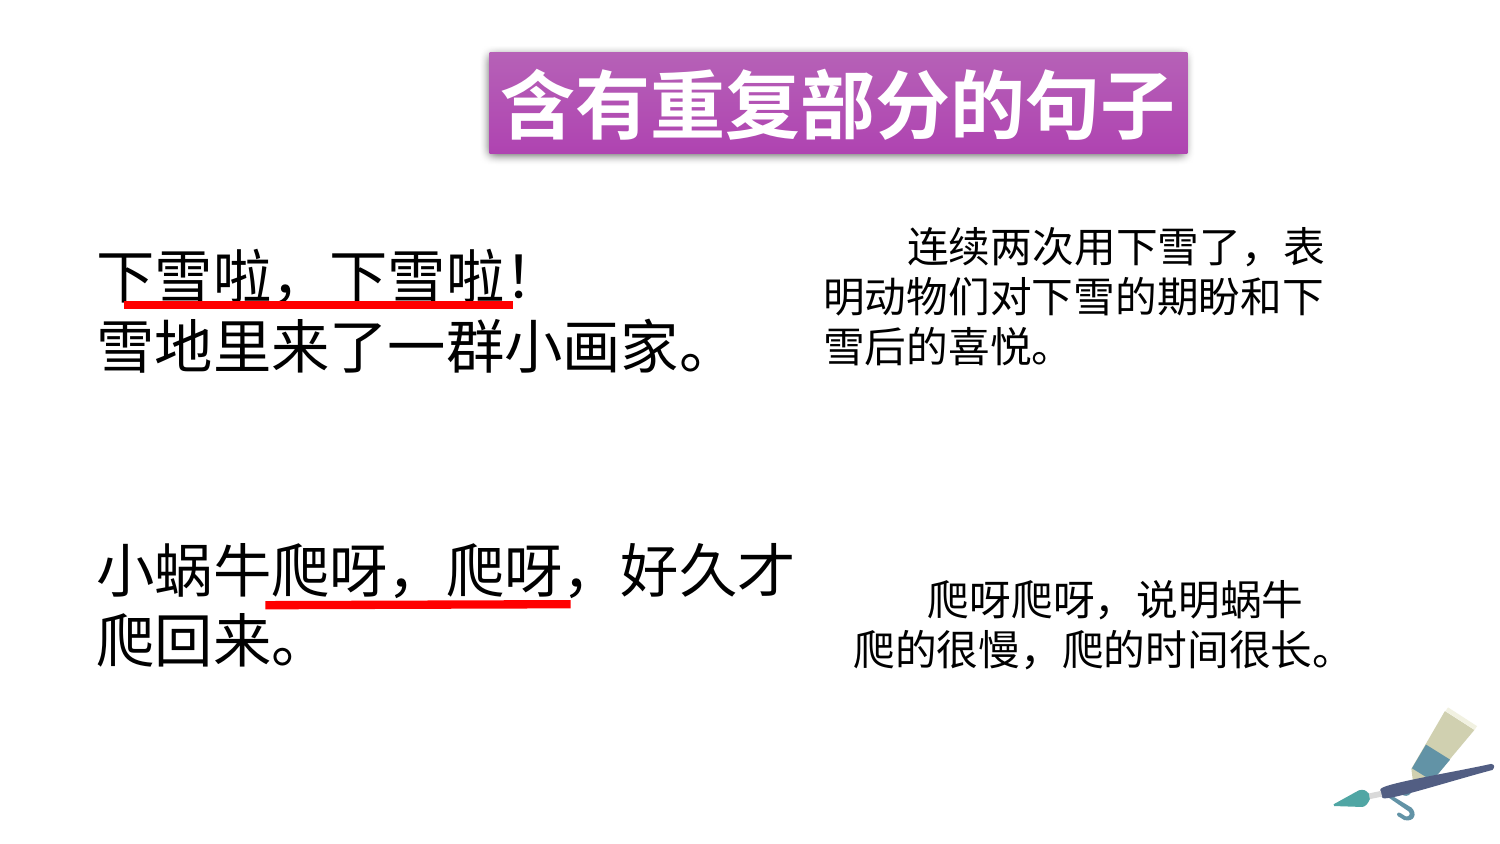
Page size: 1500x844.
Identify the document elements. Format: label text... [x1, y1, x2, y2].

text_box 连续两次用下雪了，表明动物们对下雪的期盼和下雪后的喜悦。 [808, 213, 1372, 379]
text_box 小蜗牛爬呀，爬呀，好久才爬回来。 [81, 526, 855, 681]
text_box 下雪啦，下雪啦！ 雪地里来了一群小画家。 [81, 232, 727, 388]
text_box 爬呀爬呀，说明蜗牛爬的很慢，爬的时间很长。 [838, 566, 1340, 682]
text_box 含有重复部分的句子 [489, 52, 1188, 154]
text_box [1358, 708, 1481, 844]
